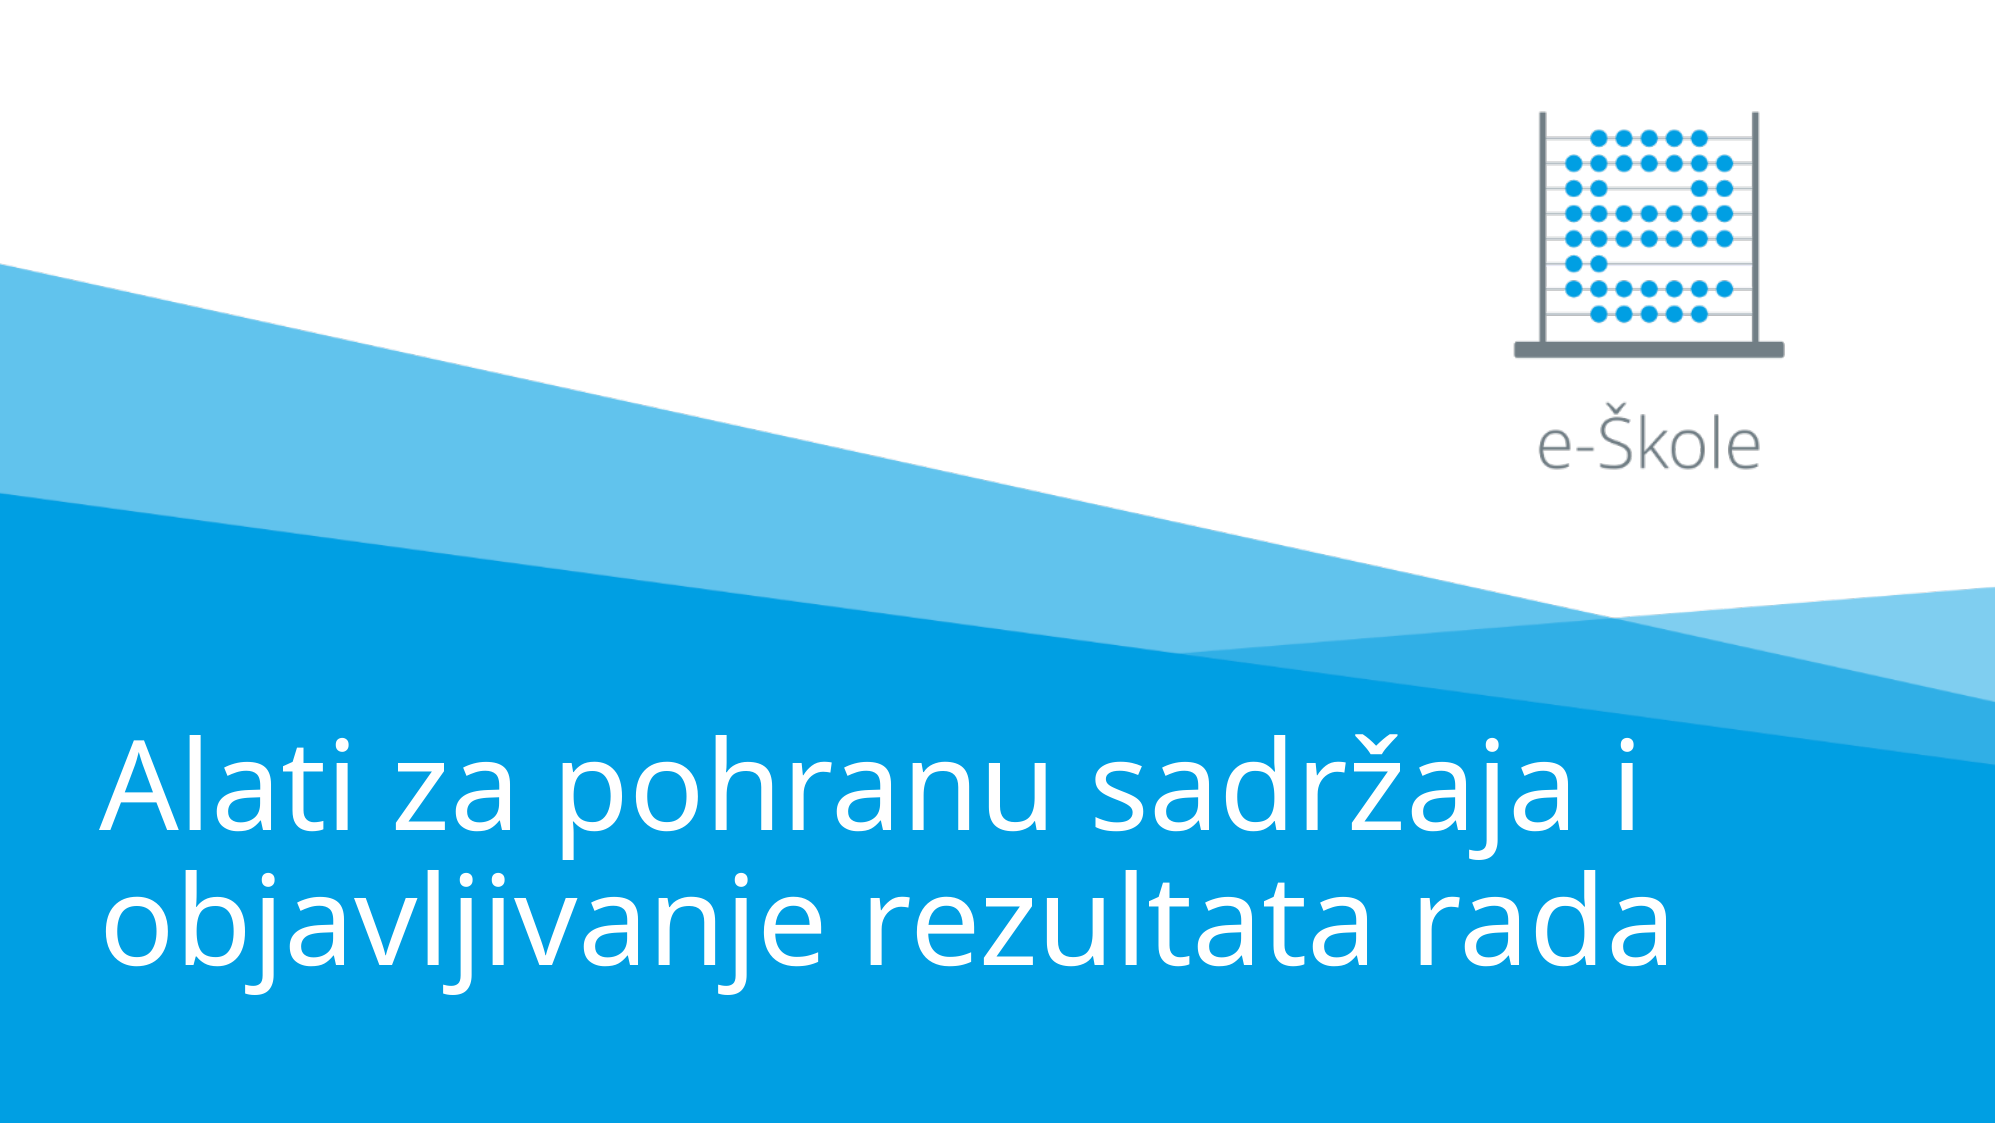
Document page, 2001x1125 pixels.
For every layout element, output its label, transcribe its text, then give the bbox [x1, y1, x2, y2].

picture [0, 0, 1995, 764]
title Alati za pohranu sadržaja i objavljivanje rezultata rada [84, 668, 1816, 1047]
